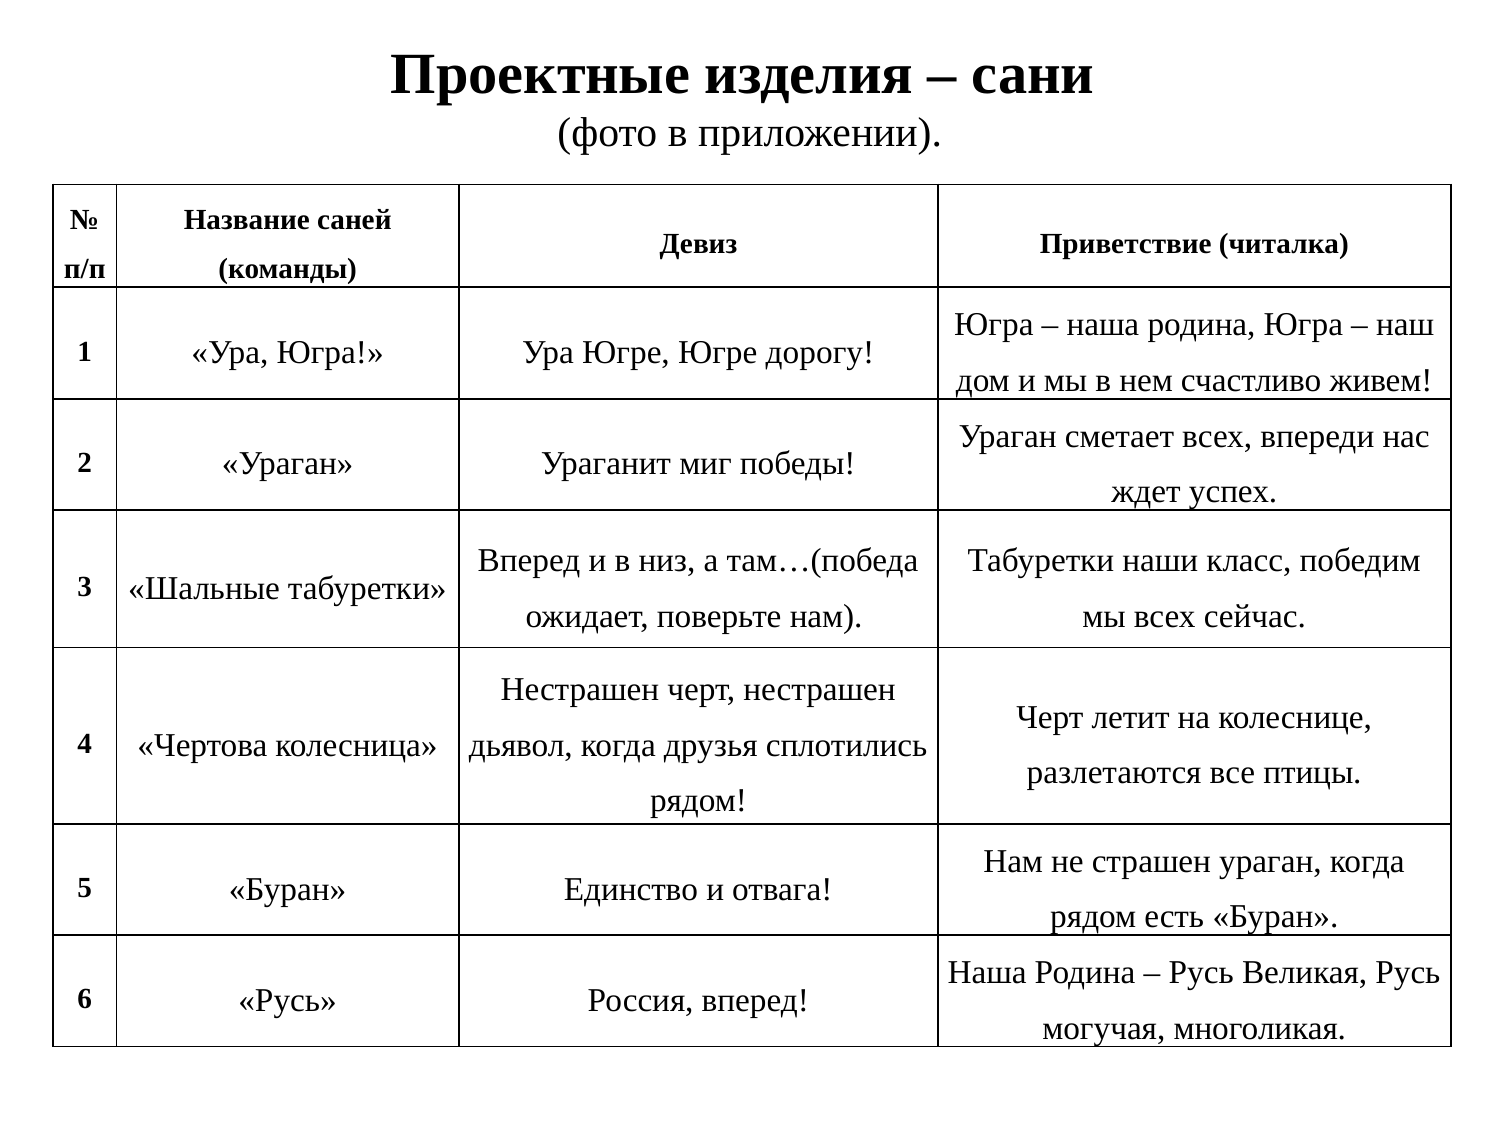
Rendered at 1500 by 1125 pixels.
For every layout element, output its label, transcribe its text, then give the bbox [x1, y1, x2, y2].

table_cell Черт летит на колеснице, разлетаются все птицы. [939, 648, 1450, 823]
table_cell Ураган сметает всех, впереди нас ждет успех. [939, 400, 1450, 509]
table_cell Вперед и в низ, а там…(победа ожидает, поверьте нам). [460, 511, 937, 647]
table_cell Наша Родина – Русь Великая, Русь могучая, многоликая. [939, 936, 1450, 1046]
table_cell «Русь» [117, 936, 458, 1046]
title Проектные изделия – сани (фото в приложении). [74, 18, 1426, 171]
table_header Название саней (команды) [117, 185, 458, 286]
table_cell «Буран» [117, 825, 458, 934]
table_cell Россия, вперед! [460, 936, 937, 1046]
table_cell «Ураган» [117, 400, 458, 509]
table_cell Югра – наша родина, Югра – наш дом и мы в нем счастливо живем! [939, 288, 1450, 398]
table_cell Ураганит миг победы! [460, 400, 937, 509]
table_header Приветствие (читалка) [939, 185, 1450, 286]
table_cell Табуретки наши класс, победим мы всех сейчас. [939, 511, 1450, 647]
table_cell 1 [54, 288, 116, 398]
table_cell 6 [54, 936, 116, 1046]
table_cell «Чертова колесница» [117, 648, 458, 823]
table_cell Единство и отвага! [460, 825, 937, 934]
table_cell 3 [54, 511, 116, 647]
table_cell Нам не страшен ураган, когда рядом есть «Буран». [939, 825, 1450, 934]
table_header № п/п [54, 185, 116, 286]
table_cell «Ура, Югра!» [117, 288, 458, 398]
table_cell Нестрашен черт, нестрашен дьявол, когда друзья сплотились рядом! [460, 648, 937, 823]
table_cell 5 [54, 825, 116, 934]
table_cell 2 [54, 400, 116, 509]
table_cell Ура Югре, Югре дорогу! [460, 288, 937, 398]
table_cell 4 [54, 648, 116, 823]
table_cell «Шальные табуретки» [117, 511, 458, 647]
table_header Девиз [460, 185, 937, 286]
